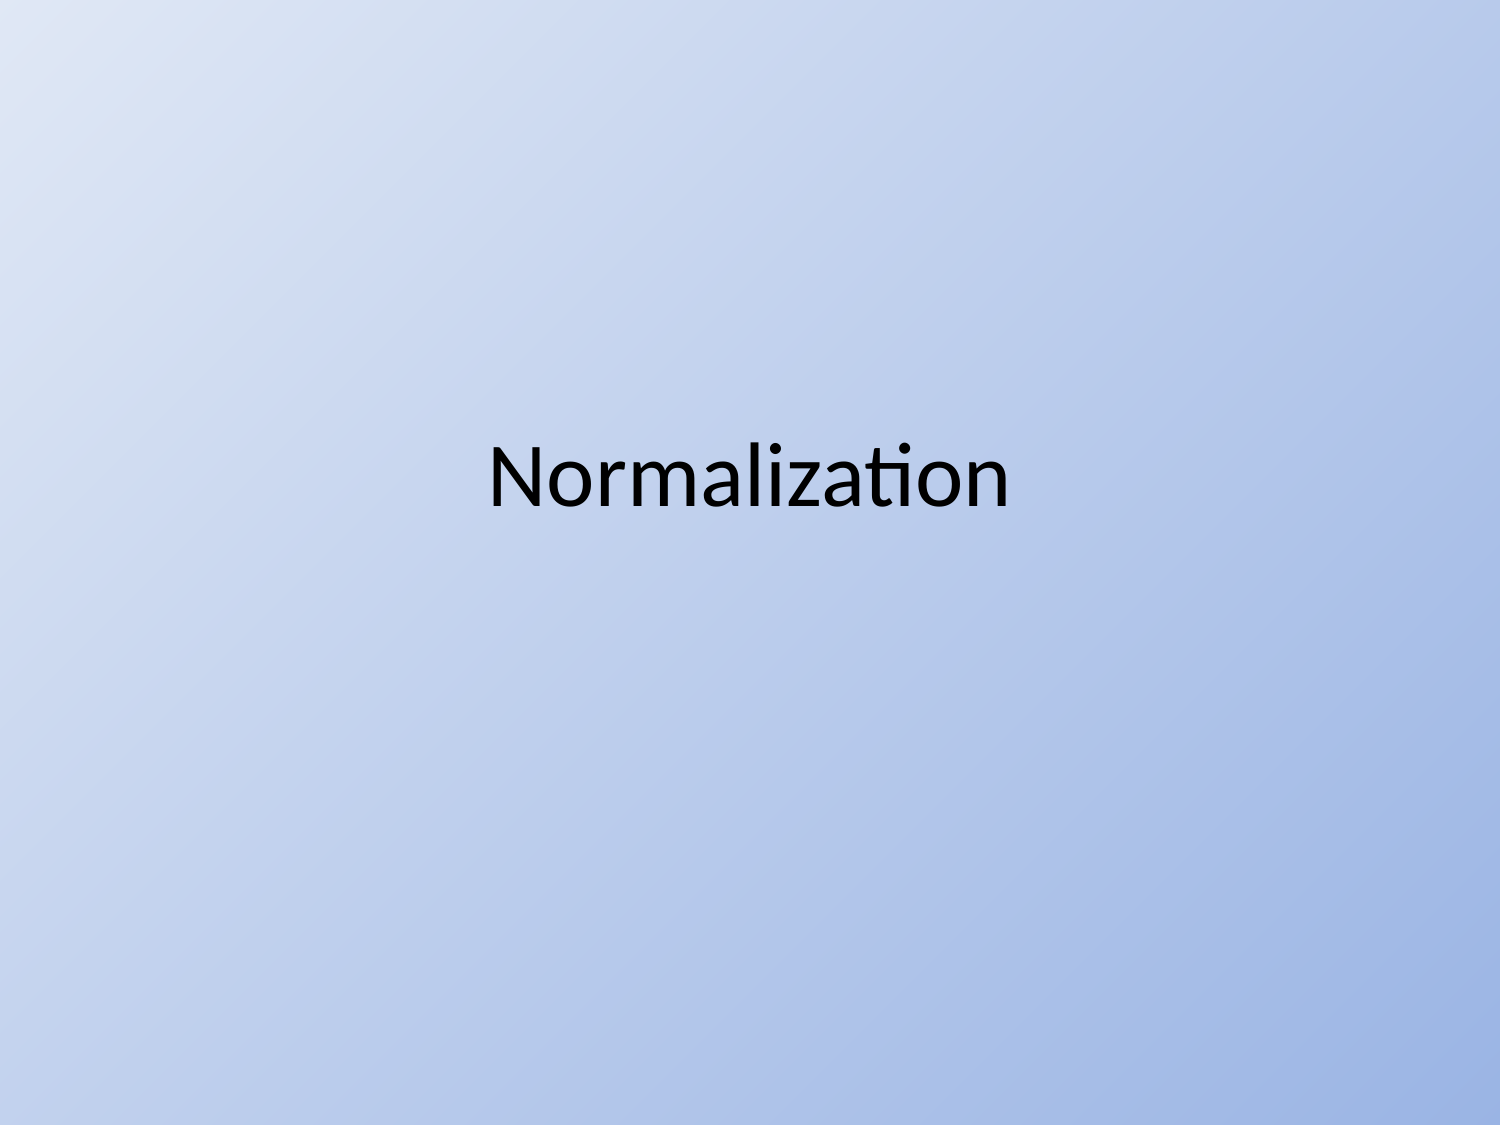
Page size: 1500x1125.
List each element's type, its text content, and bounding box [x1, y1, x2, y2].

title Normalization [112, 349, 1388, 591]
